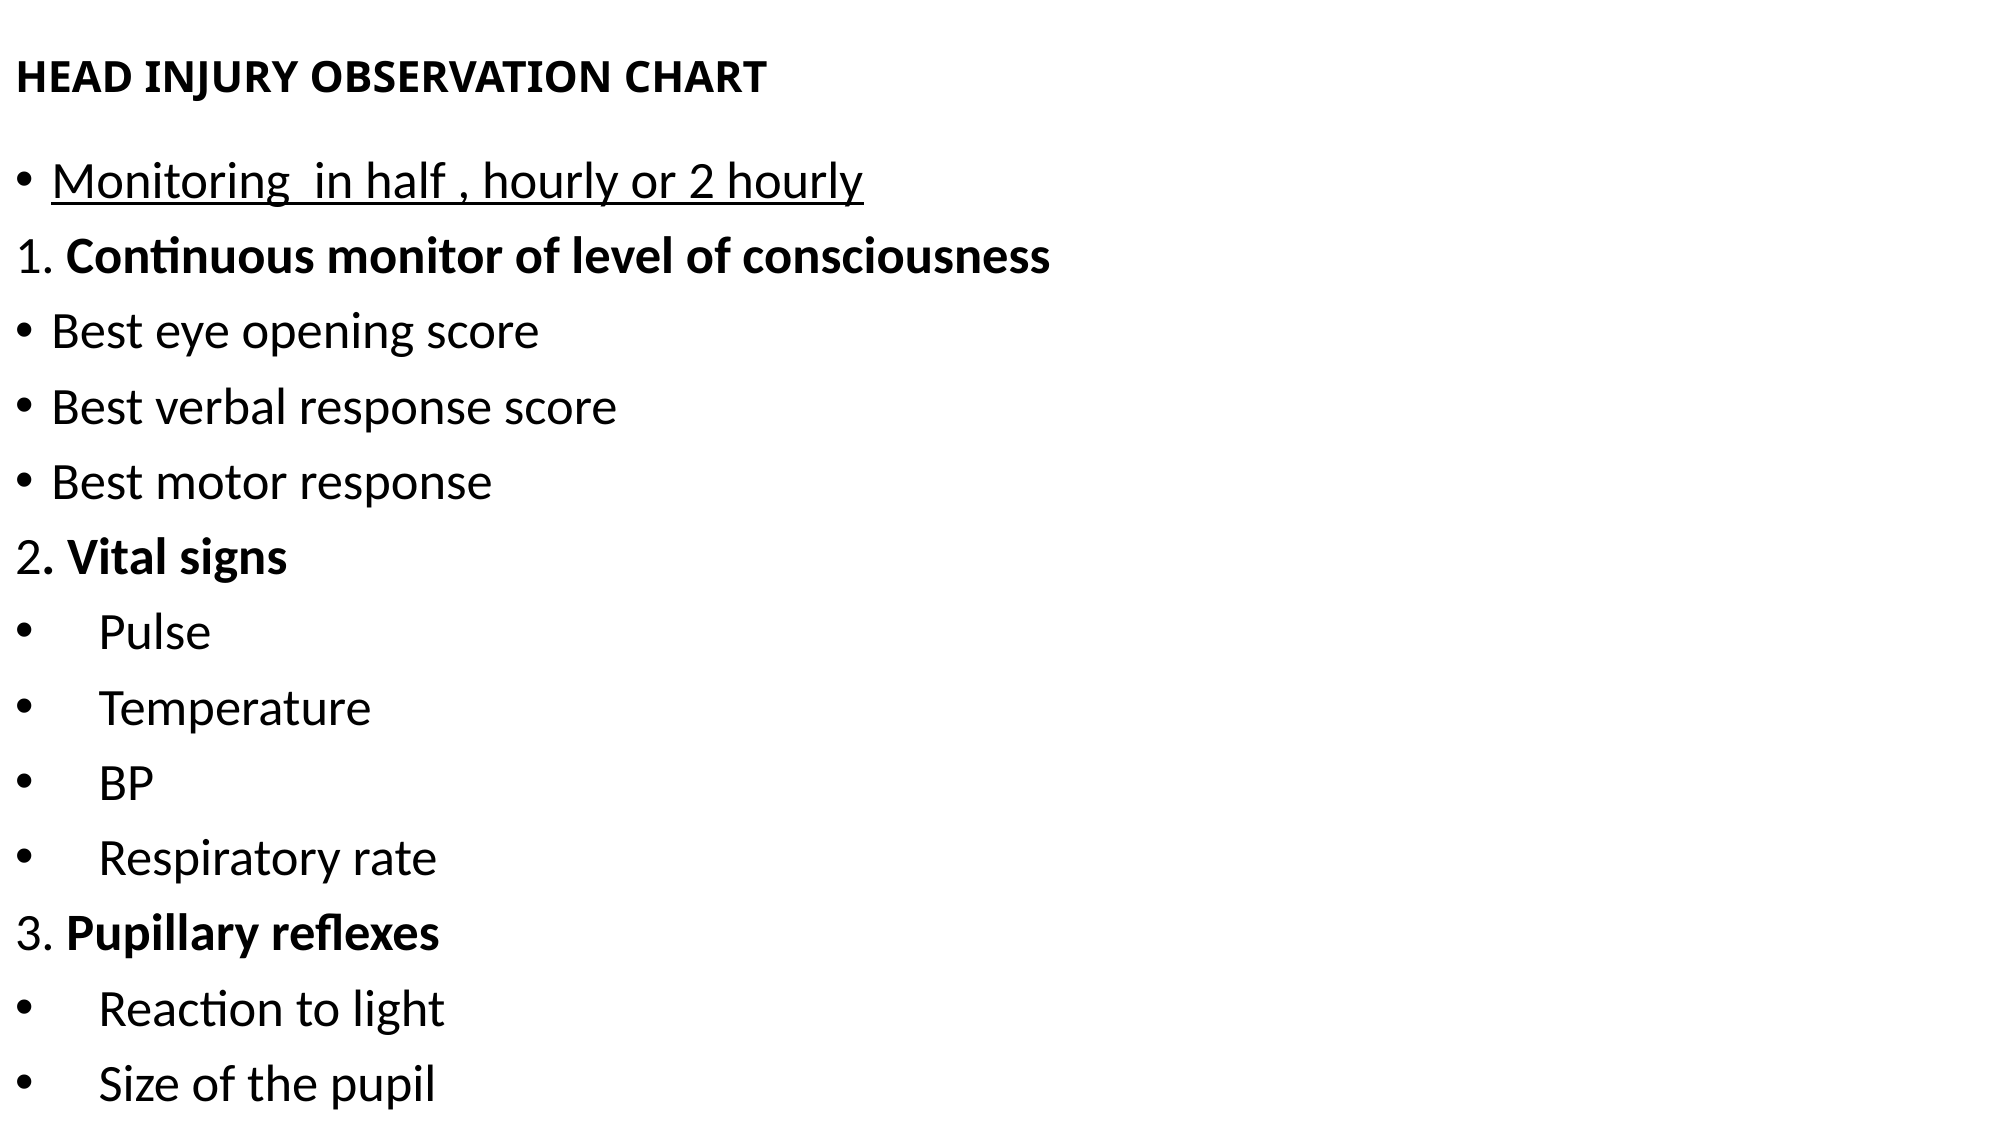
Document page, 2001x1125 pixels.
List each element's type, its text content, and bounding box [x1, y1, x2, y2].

list Monitoring in half , hourly or 2 hourly 1. Continuous monitor of level of consciousness Best eye opening score Best verbal response score Best motor response 2. Vital signs Pulse Temperature BP Respiratory rate 3. Pupillary reflexes Reaction to light Size of the pupil [0, 145, 2000, 1125]
title HEAD INJURY OBSERVATION CHART [0, 0, 1863, 145]
